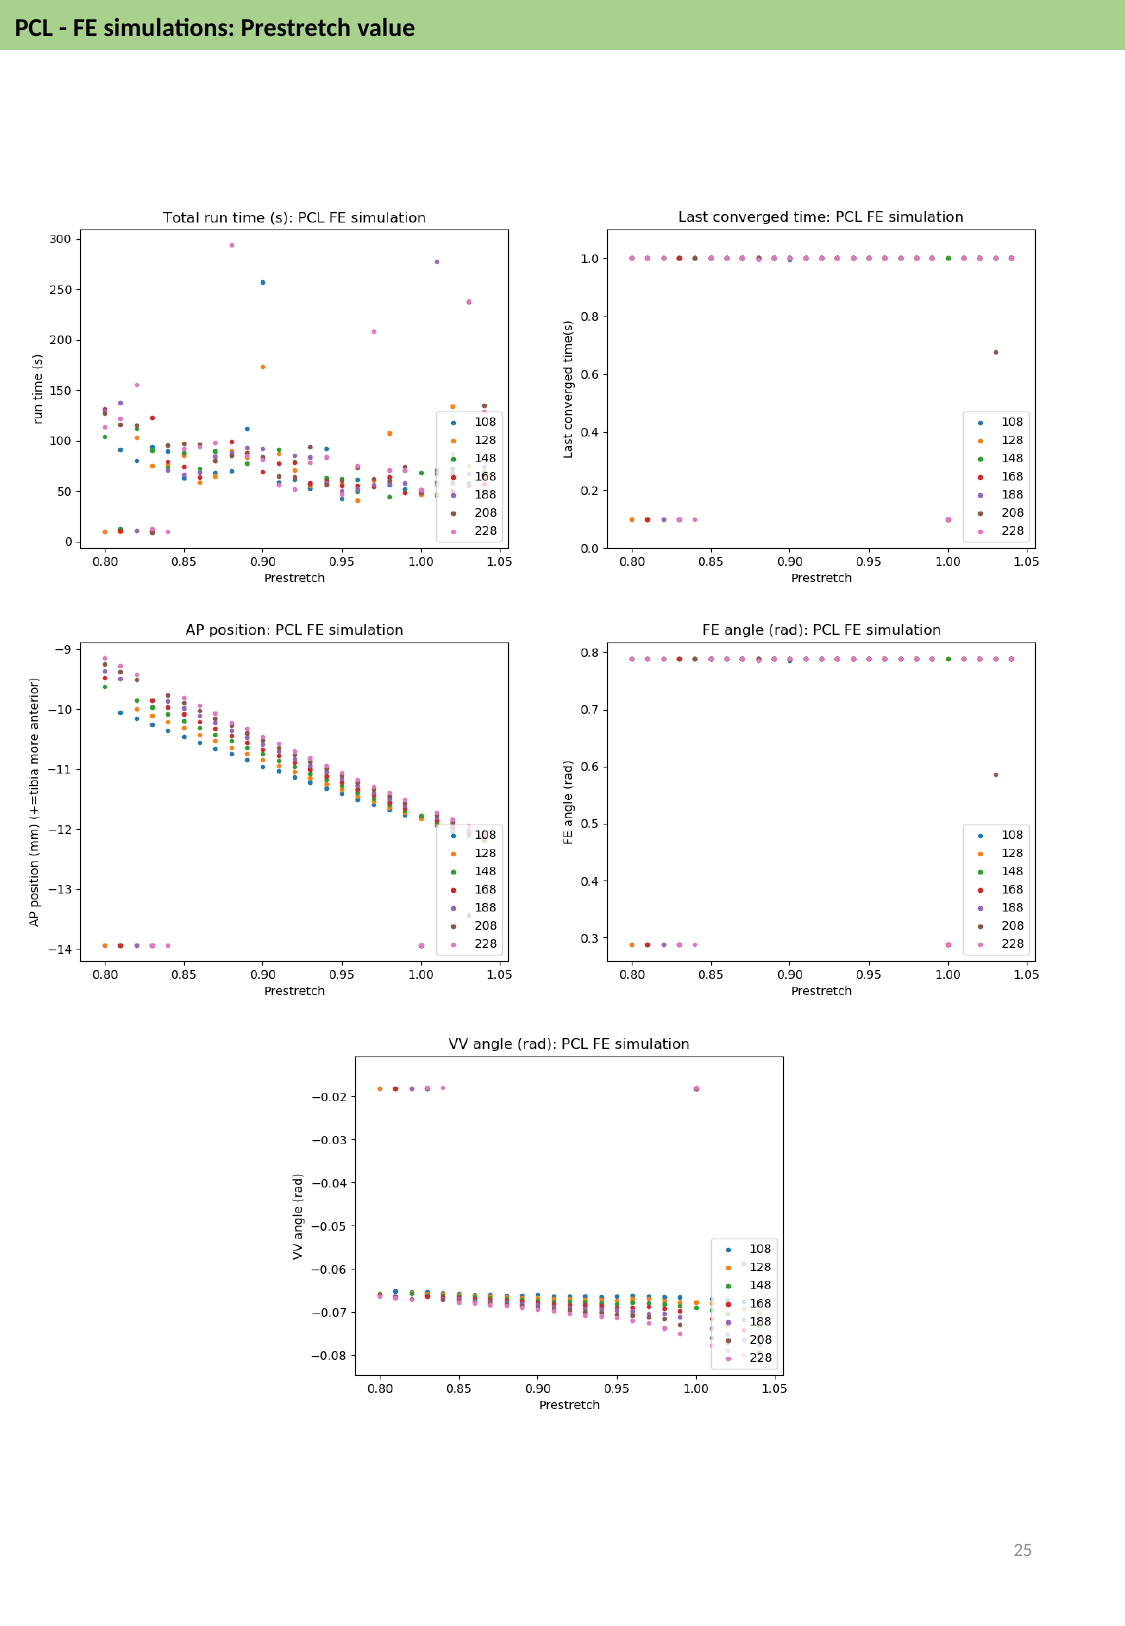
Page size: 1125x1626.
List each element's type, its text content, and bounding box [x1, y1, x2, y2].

picture [11, 179, 1090, 1420]
text_box [0, 0, 1125, 51]
text_box PCL - FE simulations: Prestretch value [0, 3, 785, 50]
slide_number 25 [794, 1506, 1048, 1593]
